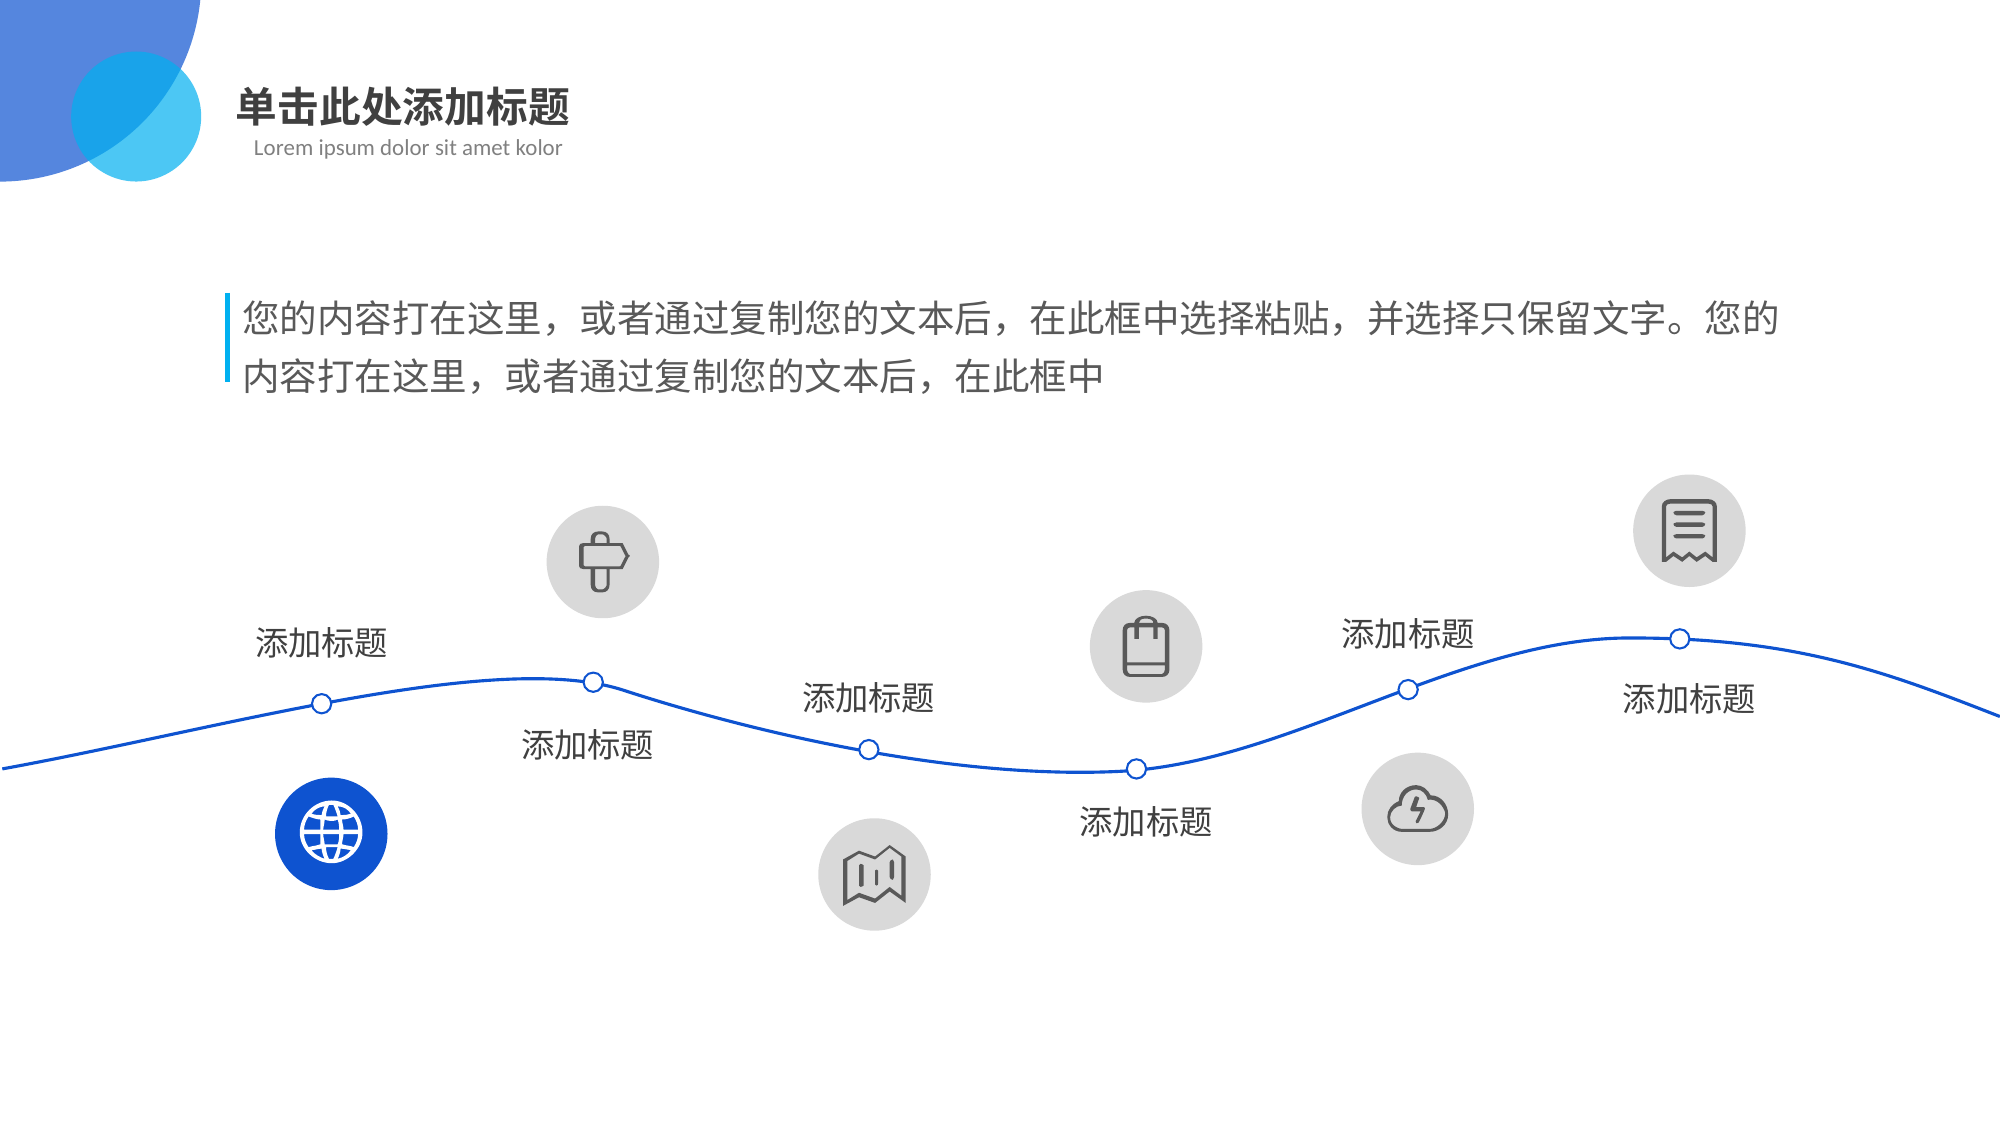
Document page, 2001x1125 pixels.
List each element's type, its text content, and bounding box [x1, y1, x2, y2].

text_box [1125, 758, 1148, 780]
text_box 添加标题 [1062, 793, 1230, 849]
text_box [1089, 590, 1203, 703]
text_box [274, 777, 388, 891]
text_box [879, 636, 2000, 774]
text_box [310, 693, 333, 715]
text_box 单击此处添加标题 [220, 73, 585, 139]
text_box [1361, 752, 1474, 866]
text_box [546, 505, 660, 619]
text_box [70, 50, 203, 183]
text_box [2, 677, 858, 770]
text_box 添加标题 [1324, 606, 1492, 661]
text_box 添加标题 [504, 716, 672, 772]
text_box Lorem ipsum dolor sit amet kolor [239, 125, 579, 168]
text_box 添加标题 [785, 669, 953, 724]
text_box [1397, 678, 1419, 701]
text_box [1633, 474, 1746, 587]
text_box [818, 818, 931, 931]
text_box [1669, 628, 1691, 650]
text_box [858, 738, 880, 761]
text_box 您的内容打在这里，或者通过复制您的文本后，在此框中选择粘贴，并选择只保留文字。您的内容打在这里，或者通过复制您的文本后，在此框中 [227, 273, 1820, 406]
text_box 添加标题 [238, 614, 406, 670]
text_box [0, 0, 202, 183]
text_box 添加标题 [1605, 670, 1773, 726]
text_box [582, 671, 604, 693]
